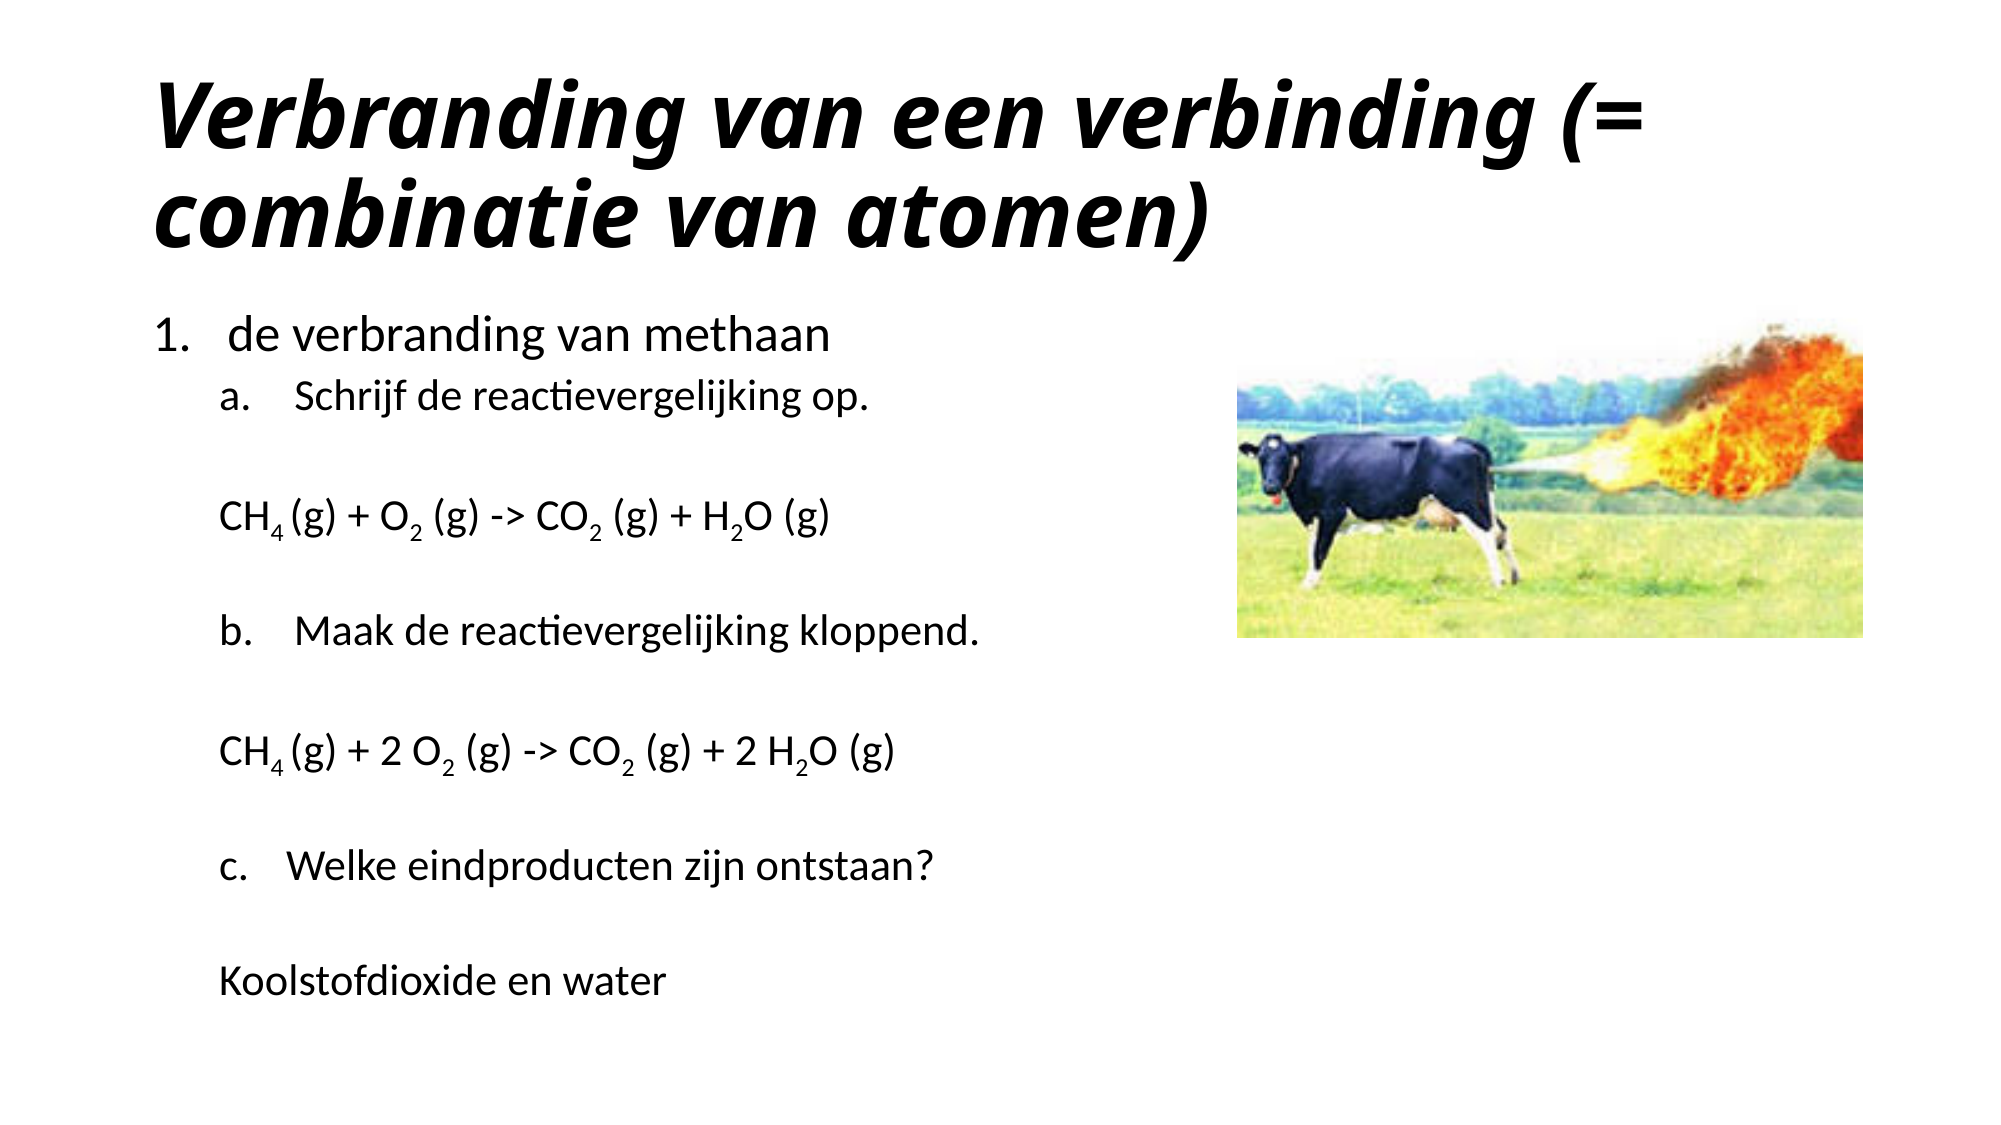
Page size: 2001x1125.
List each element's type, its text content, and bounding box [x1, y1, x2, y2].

list de verbranding van methaan Schrijf de reactievergelijking op. CH4 (g) + O2 (g) -> CO2 (g) + H2O (g) b. Maak de reactievergelijking kloppend. CH4 (g) + 2 O2 (g) -> CO2 (g) + 2 H2O (g) Welke eindproducten zijn ontstaan? Koolstofdioxide en water [137, 299, 1863, 1014]
picture [1237, 219, 1863, 638]
title Verbranding van een verbinding (= combinatie van atomen) [137, 59, 1863, 278]
